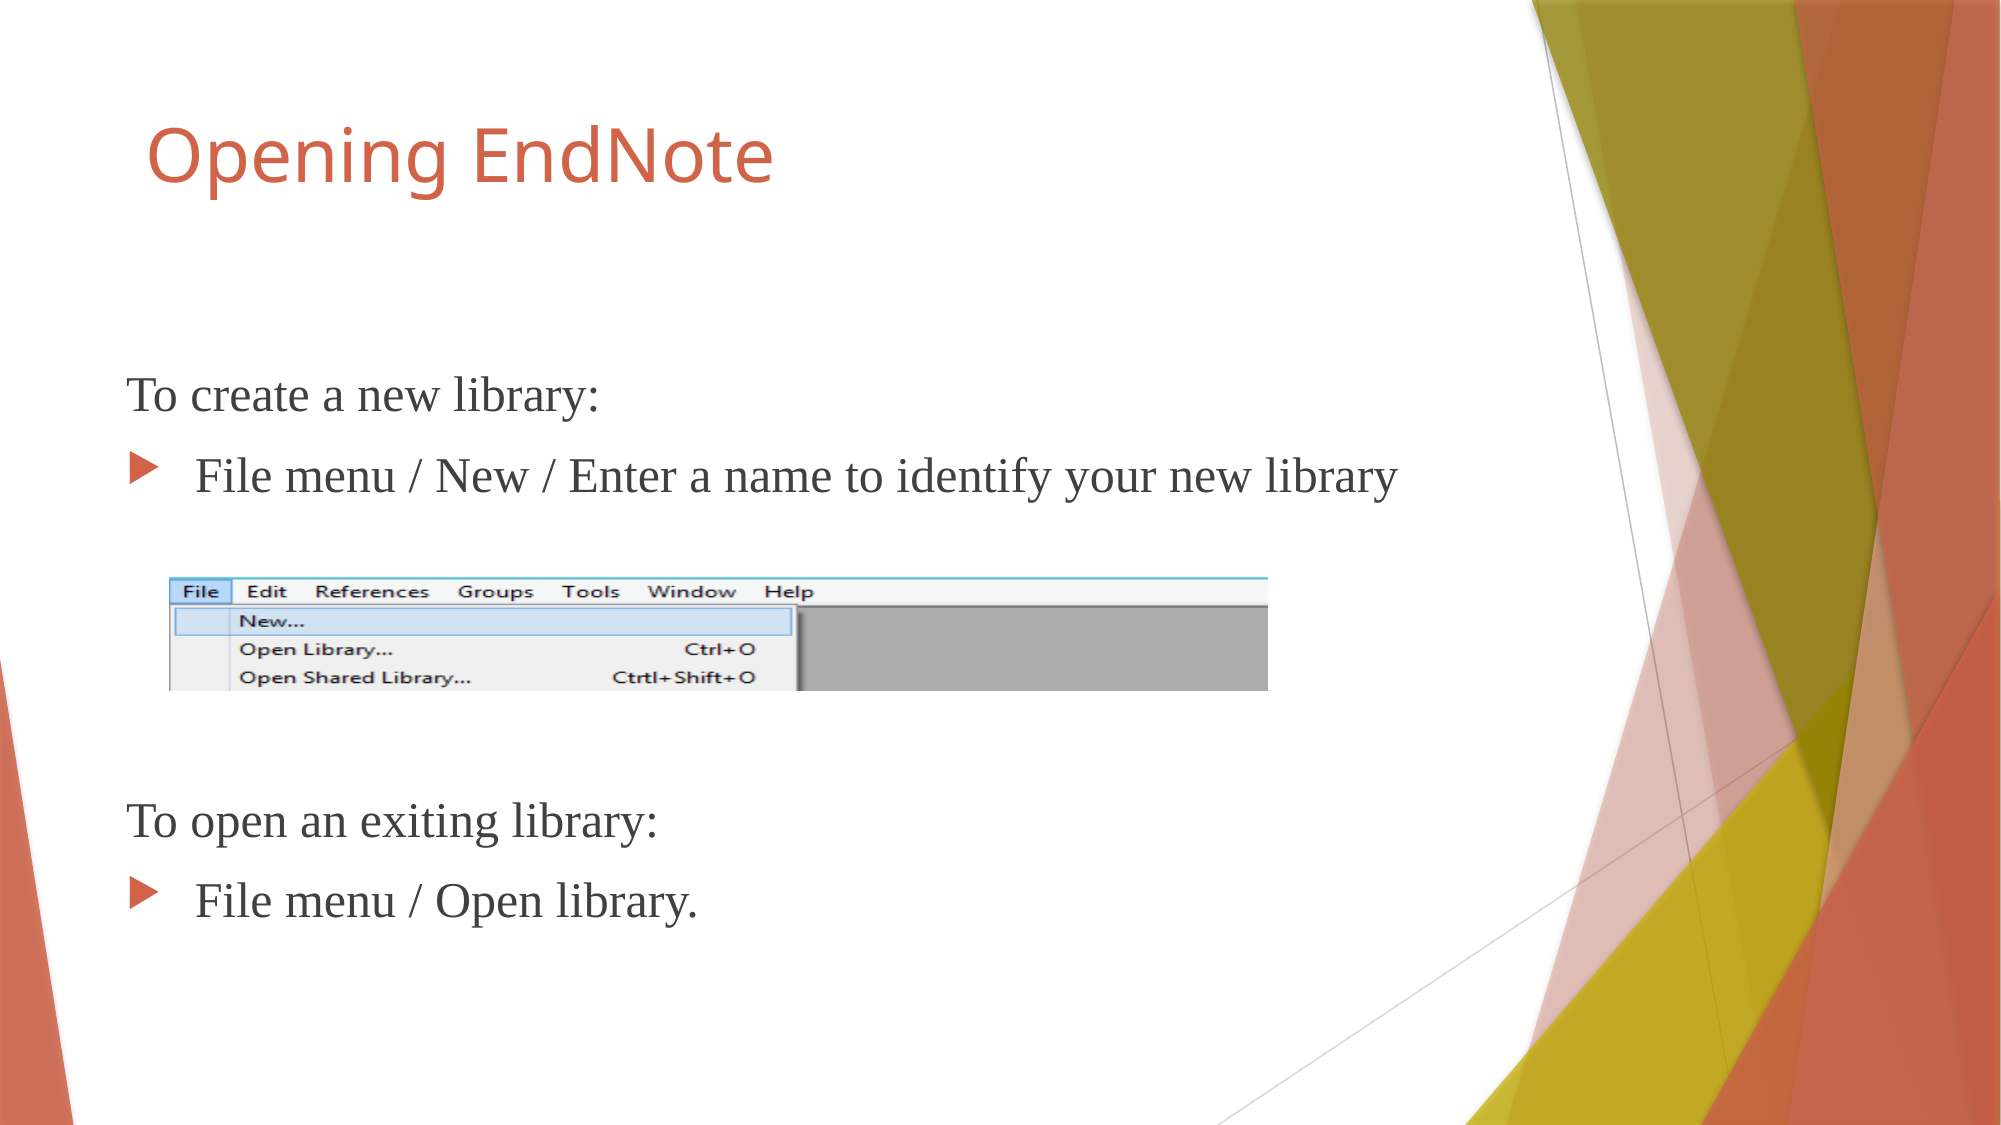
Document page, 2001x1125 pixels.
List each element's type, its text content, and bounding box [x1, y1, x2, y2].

title Opening EndNote [111, 99, 1522, 317]
picture [168, 576, 1269, 692]
list To create a new library: File menu / New / Enter a name to identify your new library To open an exiting library: File menu / Open library. [111, 354, 1522, 992]
